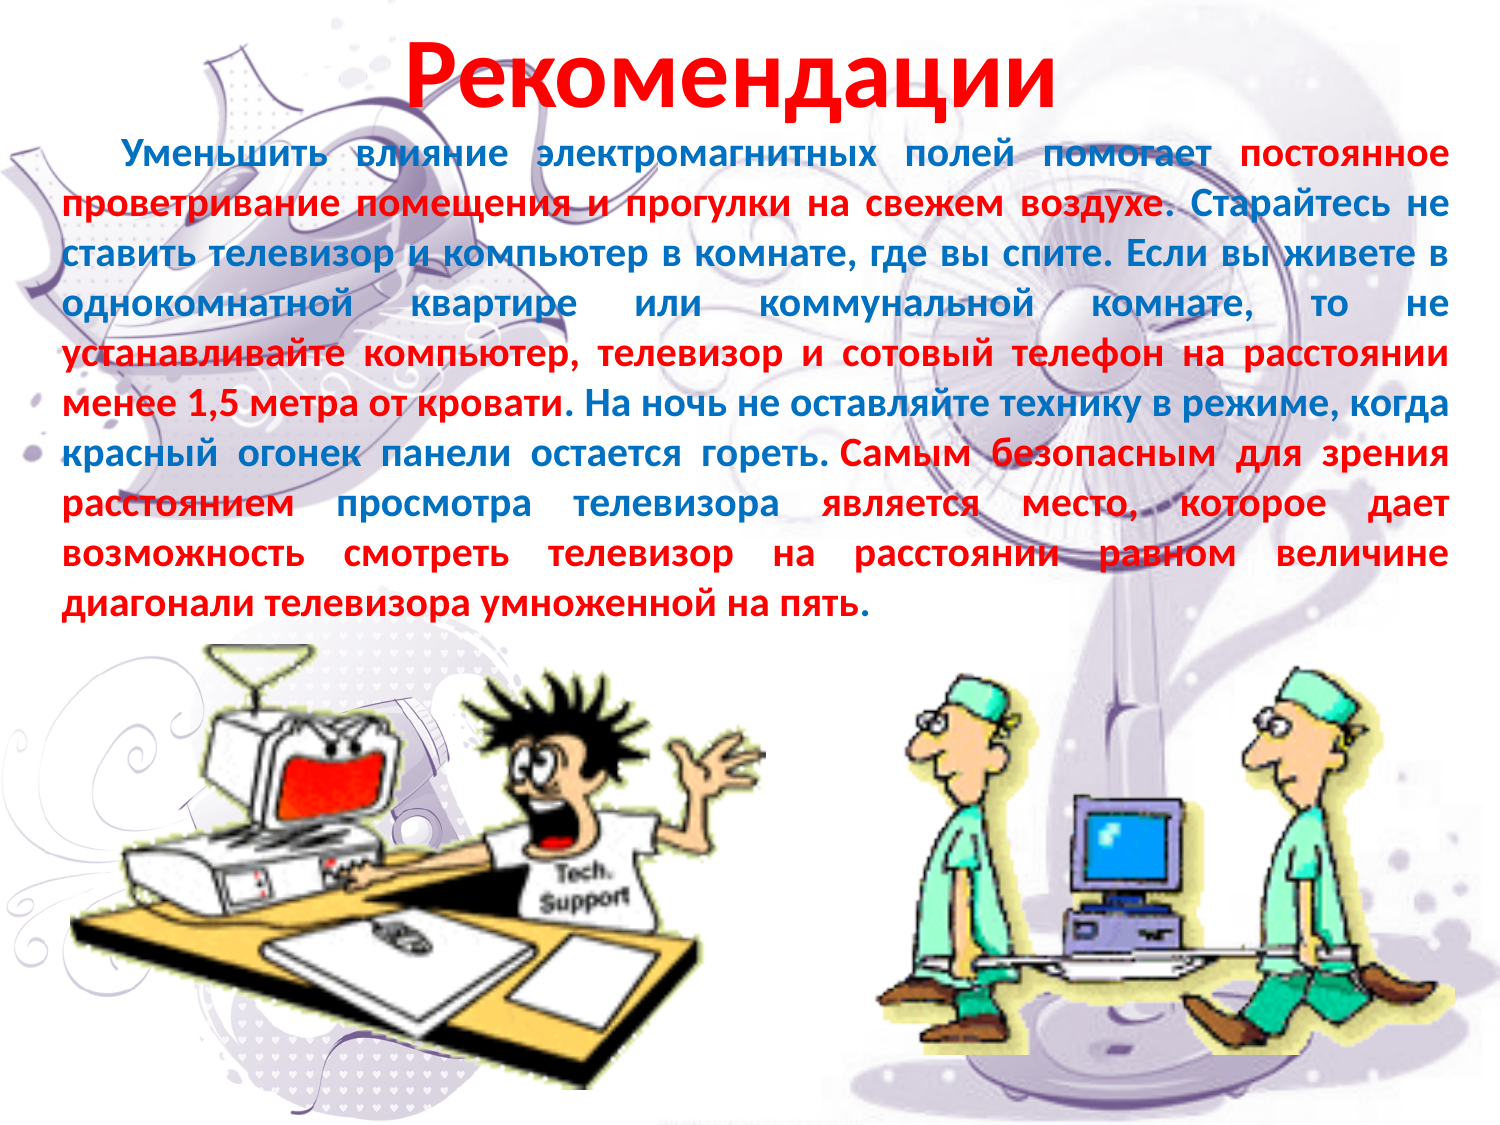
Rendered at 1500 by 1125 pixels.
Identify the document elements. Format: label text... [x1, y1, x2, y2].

text_box Уменьшить влияние электромагнитных полей помогает постоянное проветривание помещения и прогулки на свежем воздухе. Старайтесь не ставить телевизор и компьютер в комнате, где вы спите. Если вы живете в однокомнатной квартире или коммунальной комнате, то не устанавливайте компьютер, телевизор и сотовый телефон на расстоянии менее 1,5 метра от кровати. На ночь не оставляйте технику в режиме, когда красный огонек панели остается гореть. Самым безопасным для зрения расстоянием просмотра телевизора является место, которое дает возможность смотреть телевизор на расстоянии равном величине диагонали телевизора умноженной на пять. [46, 529, 652, 642]
picture [0, 0, 1500, 1125]
